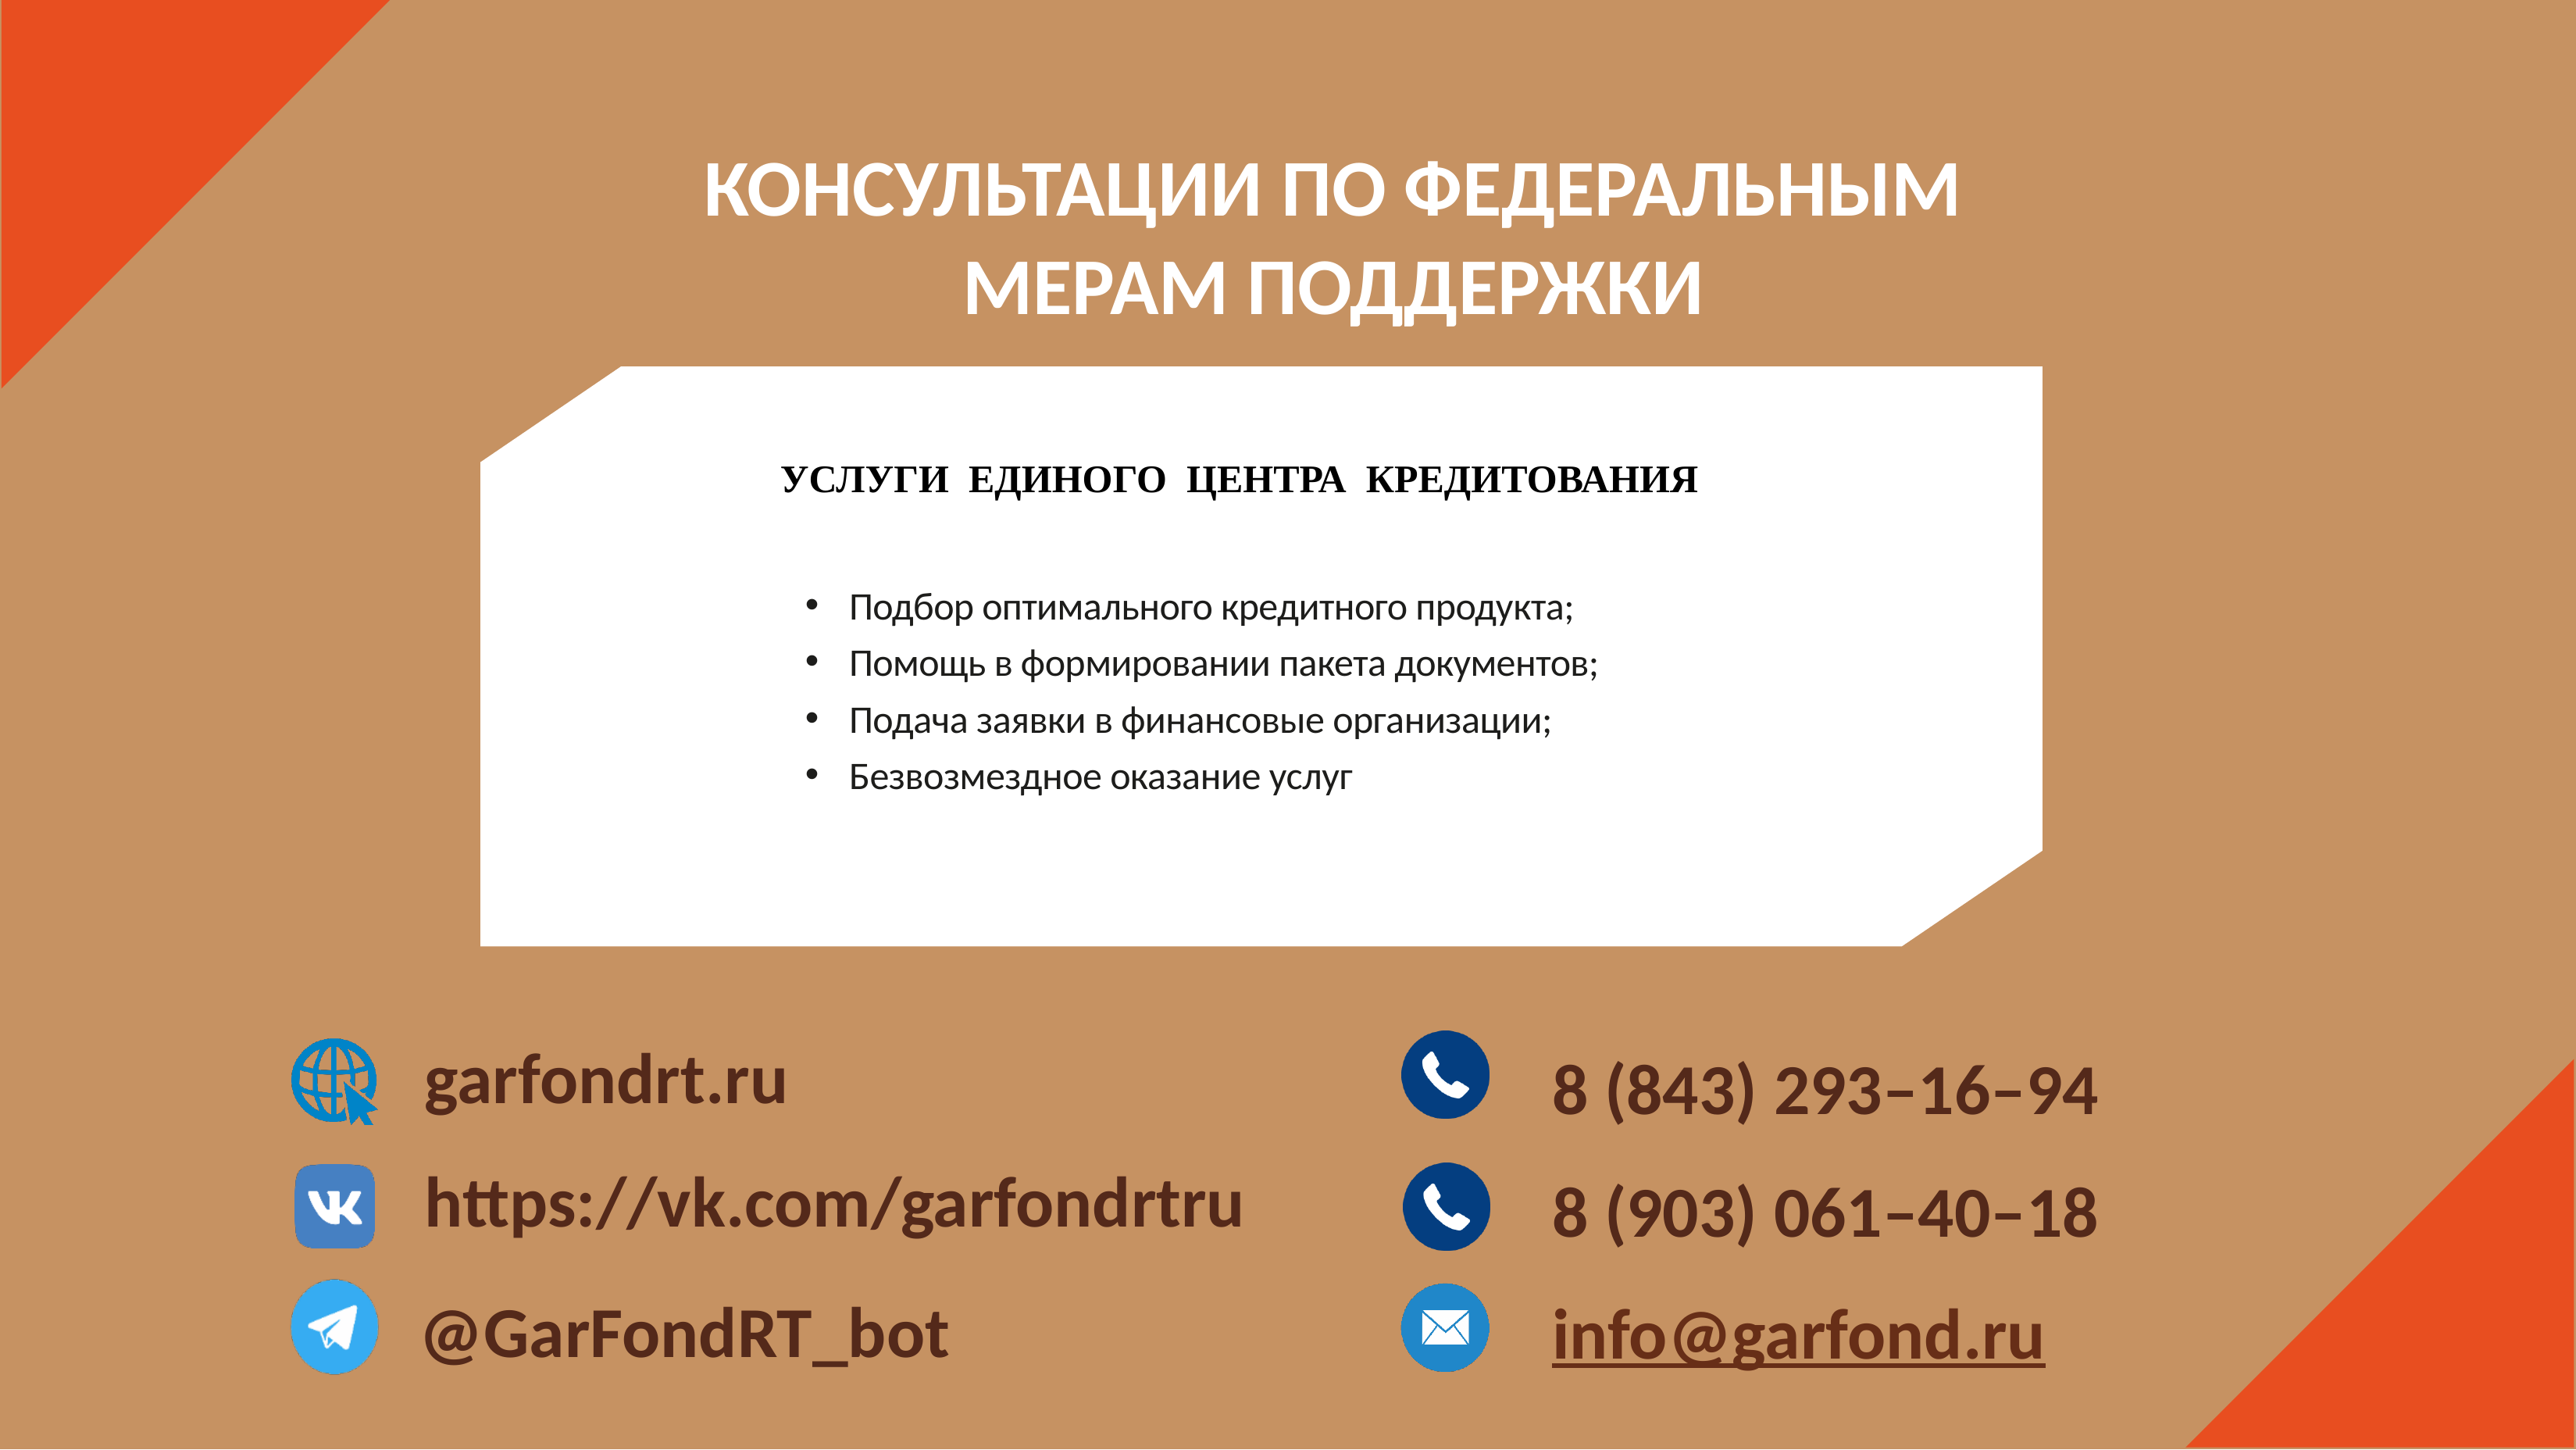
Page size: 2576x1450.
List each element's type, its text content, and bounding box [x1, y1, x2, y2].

picture [277, 1274, 392, 1380]
text_box 8 (843) 293–16–94 8 (903) 061–40–18 info@garfond.ru [1540, 1001, 2154, 1379]
text_box [1, 0, 391, 389]
text_box Подбор оптимального кредитного продукта; Помощь в формировании пакета документов; Подача заявки в финансовые организации; Безвозмездное оказание услуг [803, 579, 1743, 798]
text_box КОНСУЛЬТАЦИИ ПО ФЕДЕРАЛЬНЫМ МЕРАМ ПОДДЕРЖКИ [311, 133, 2354, 330]
picture [1401, 1030, 1490, 1119]
text_box [2185, 1059, 2574, 1448]
text_box https://vk.com/garfondrtru [413, 1118, 1348, 1247]
text_box garfondrt.ru [412, 1026, 801, 1124]
picture [353, 1117, 363, 1125]
text_box [480, 366, 2043, 947]
picture [294, 1164, 375, 1249]
text_box УСЛУГИ ЕДИНОГО ЦЕНТРА КРЕДИТОВАНИЯ [780, 416, 1743, 501]
text_box @GarFondRT_bot [408, 1280, 1074, 1377]
picture [1393, 1274, 1499, 1380]
picture [1402, 1162, 1490, 1251]
picture [277, 1037, 391, 1125]
